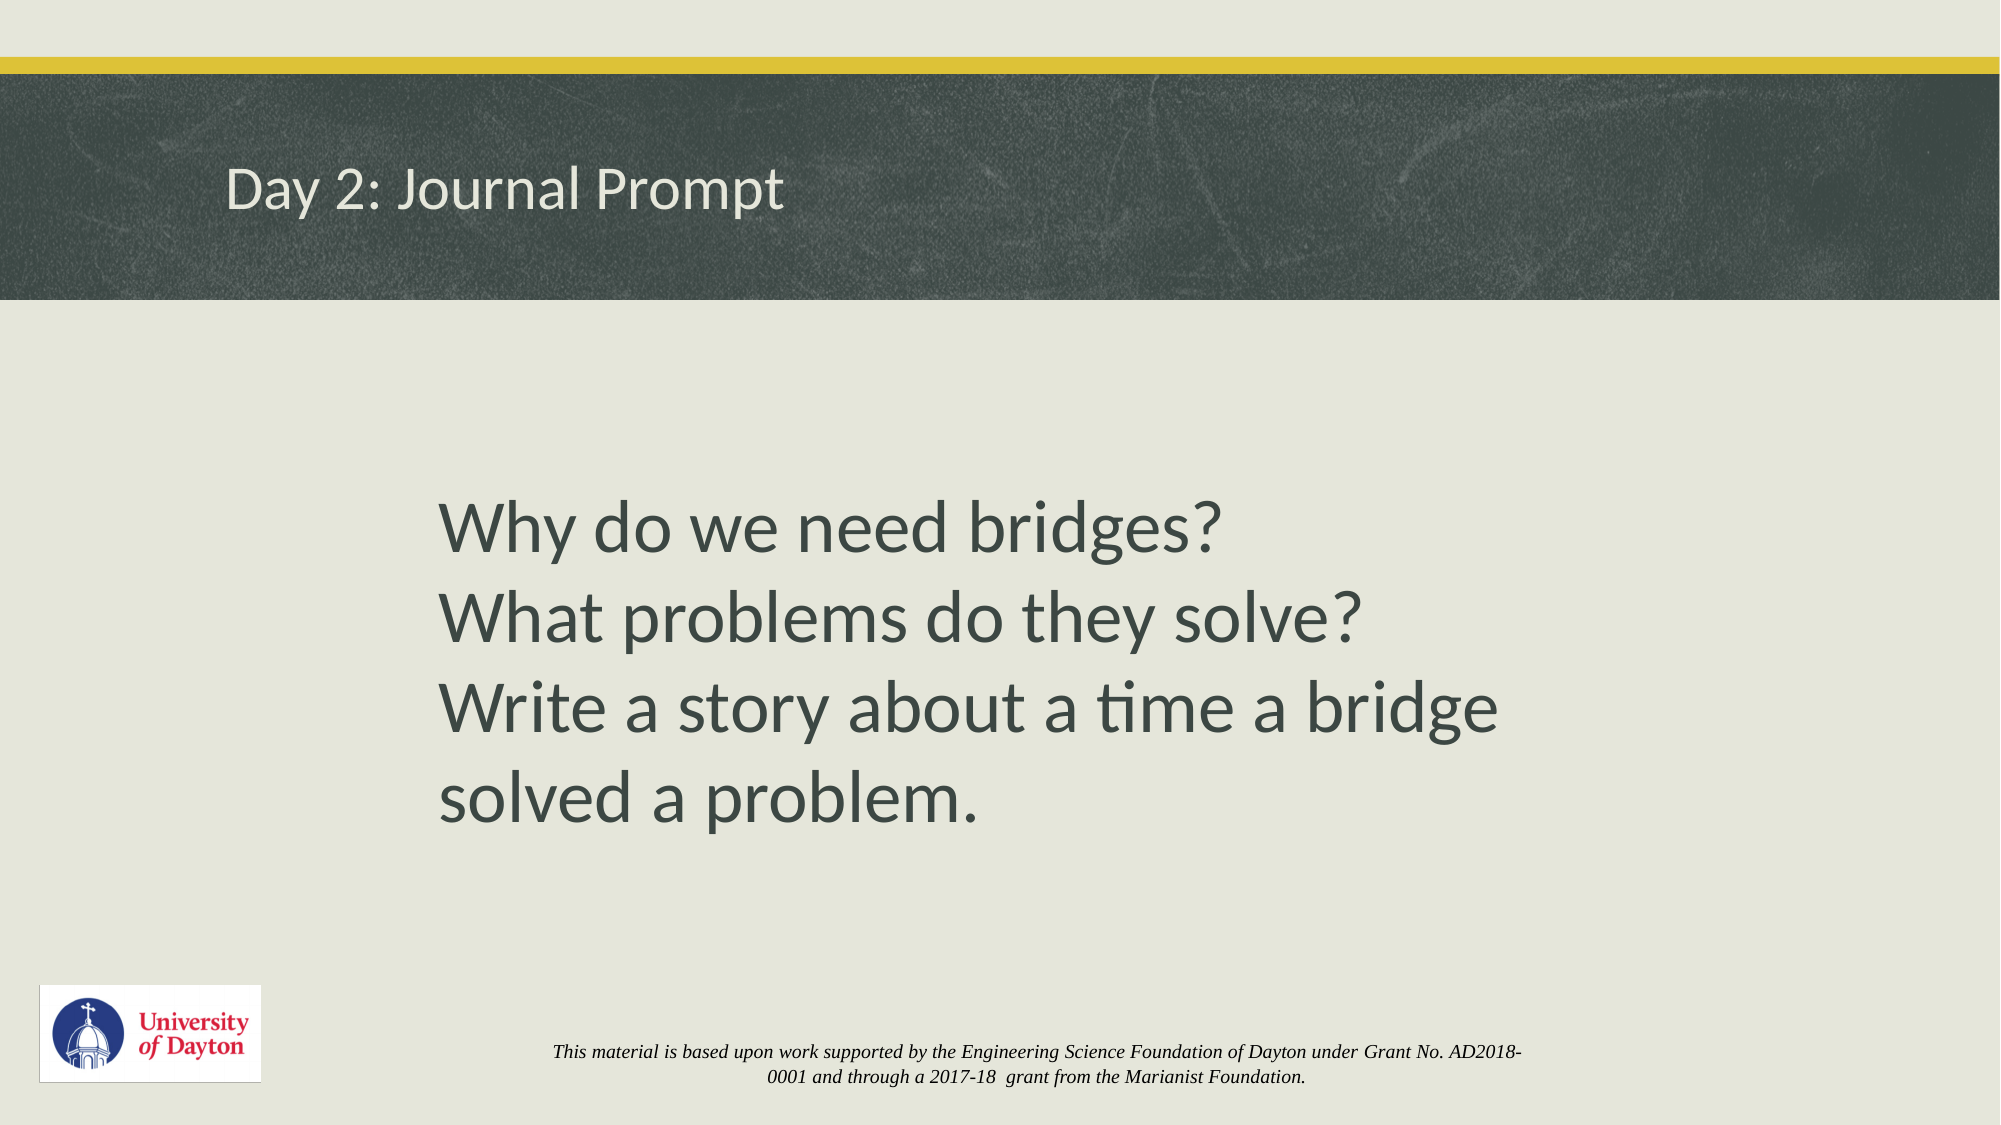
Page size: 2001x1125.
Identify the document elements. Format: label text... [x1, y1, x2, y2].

text_box Why do we need bridges? What problems do they solve? Write a story about a time a bridge solved a problem. [423, 470, 1638, 895]
title Day 2: Journal Prompt [210, 76, 1790, 300]
picture [0, 839, 301, 1125]
picture [0, 74, 2000, 300]
